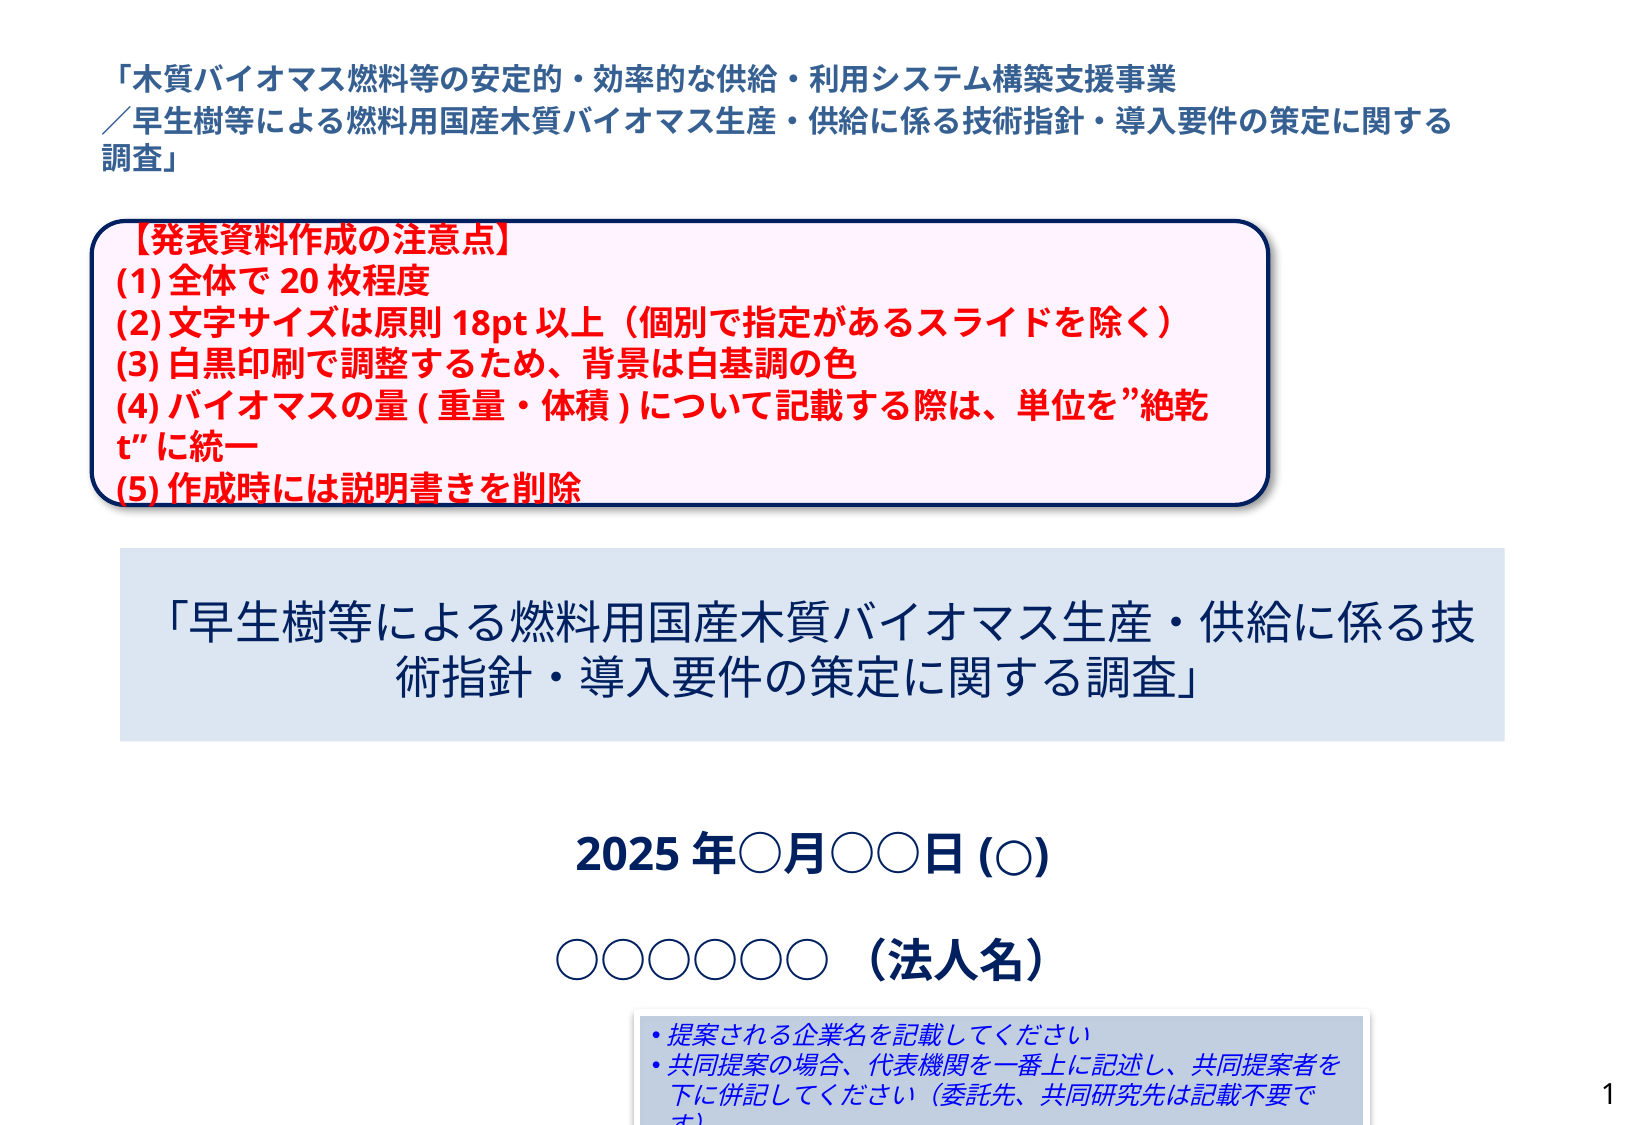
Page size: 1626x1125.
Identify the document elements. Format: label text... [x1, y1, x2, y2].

text_box 0 [1522, 1075, 1618, 1116]
title 「早生樹等による燃料用国産木質バイオマス生産・供給に係る技術指針・導入要件の策定に関する調査」 [131, 581, 1488, 716]
text_box 【発表資料作成の注意点】 全体で20枚程度 文字サイズは原則18pt以上（個別で指定があるスライドを除く） (3)白黒印刷で調整するため、背景は白基調の色 (4)バイオマスの量(重量・体積)について記載する際は、単位を”絶乾t”に統一 (5)作成時には説明書きを削除 [89, 218, 1271, 508]
text_box 提案される企業名を記載してください 共同提案の場合、代表機関を一番上に記述し、共同提案者を下に併記してください（委託先、共同研究先は記載不要です） [634, 1009, 1370, 1125]
subtitle 「木質バイオマス燃料等の安定的・効率的な供給・利用システム構築支援事業 ／早生樹等による燃料用国産木質バイオマス生産・供給に係る技術指針・導入要件の策定に関する調査」 [101, 59, 1469, 712]
text_box ○○○○○○（法人名） [554, 931, 1072, 987]
text_box [118, 546, 1507, 743]
text_box 2025年○月○○日(○) [575, 823, 1050, 880]
